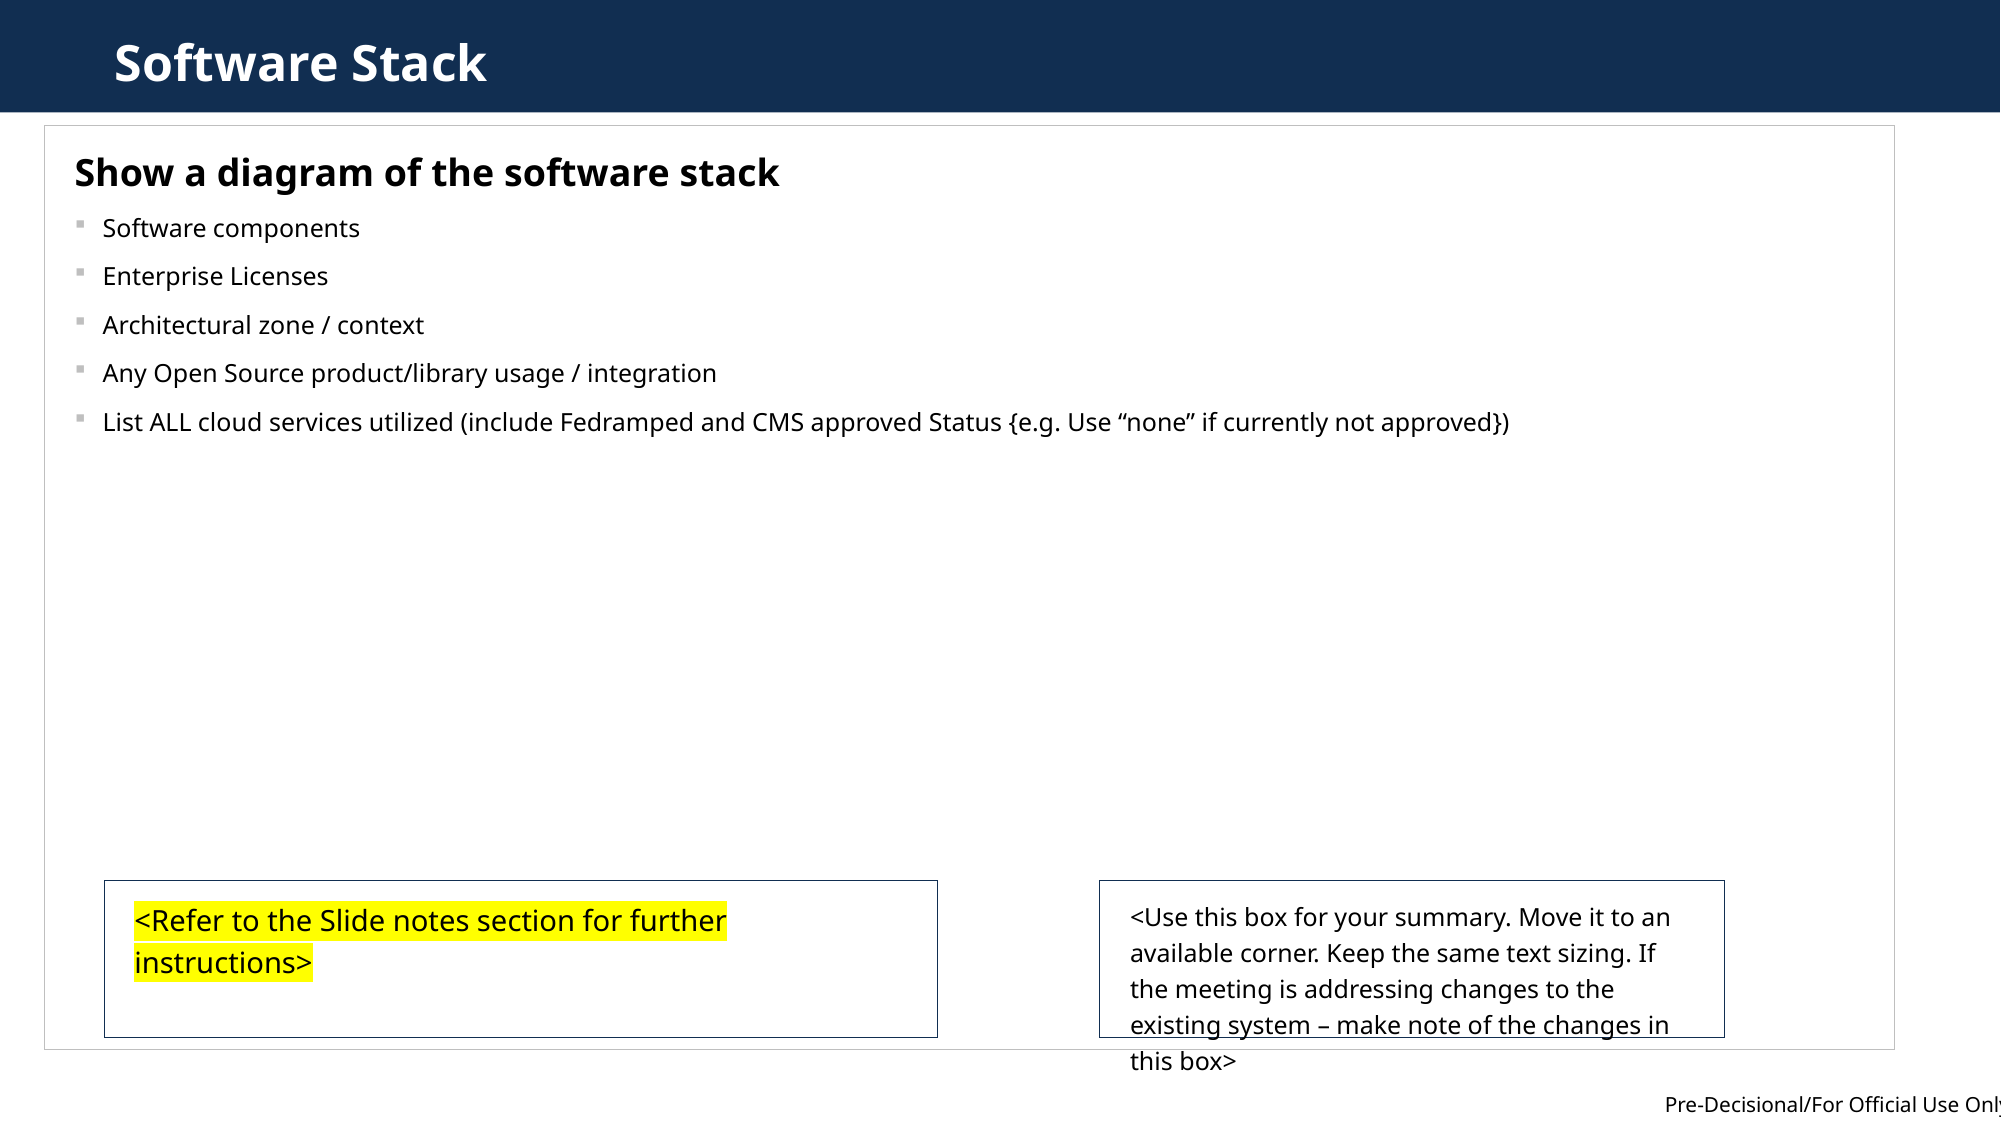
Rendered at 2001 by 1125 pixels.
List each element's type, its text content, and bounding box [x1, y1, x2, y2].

title Software Stack [99, 29, 998, 93]
text_box Show a diagram of the software stack Software components Enterprise Licenses Architectural zone / context Any Open Source product/library usage / integration List ALL cloud services utilized (include Fedramped and CMS approved Status {e.g. Use “none” if currently not approved}) [44, 125, 1895, 1050]
text_box <Use this box for your summary. Move it to an available corner. Keep the same text sizing. If the meeting is addressing changes to the existing system – make note of the changes in this box> [1099, 880, 1725, 1038]
text_box <Refer to the Slide notes section for further instructions> [104, 880, 938, 1038]
